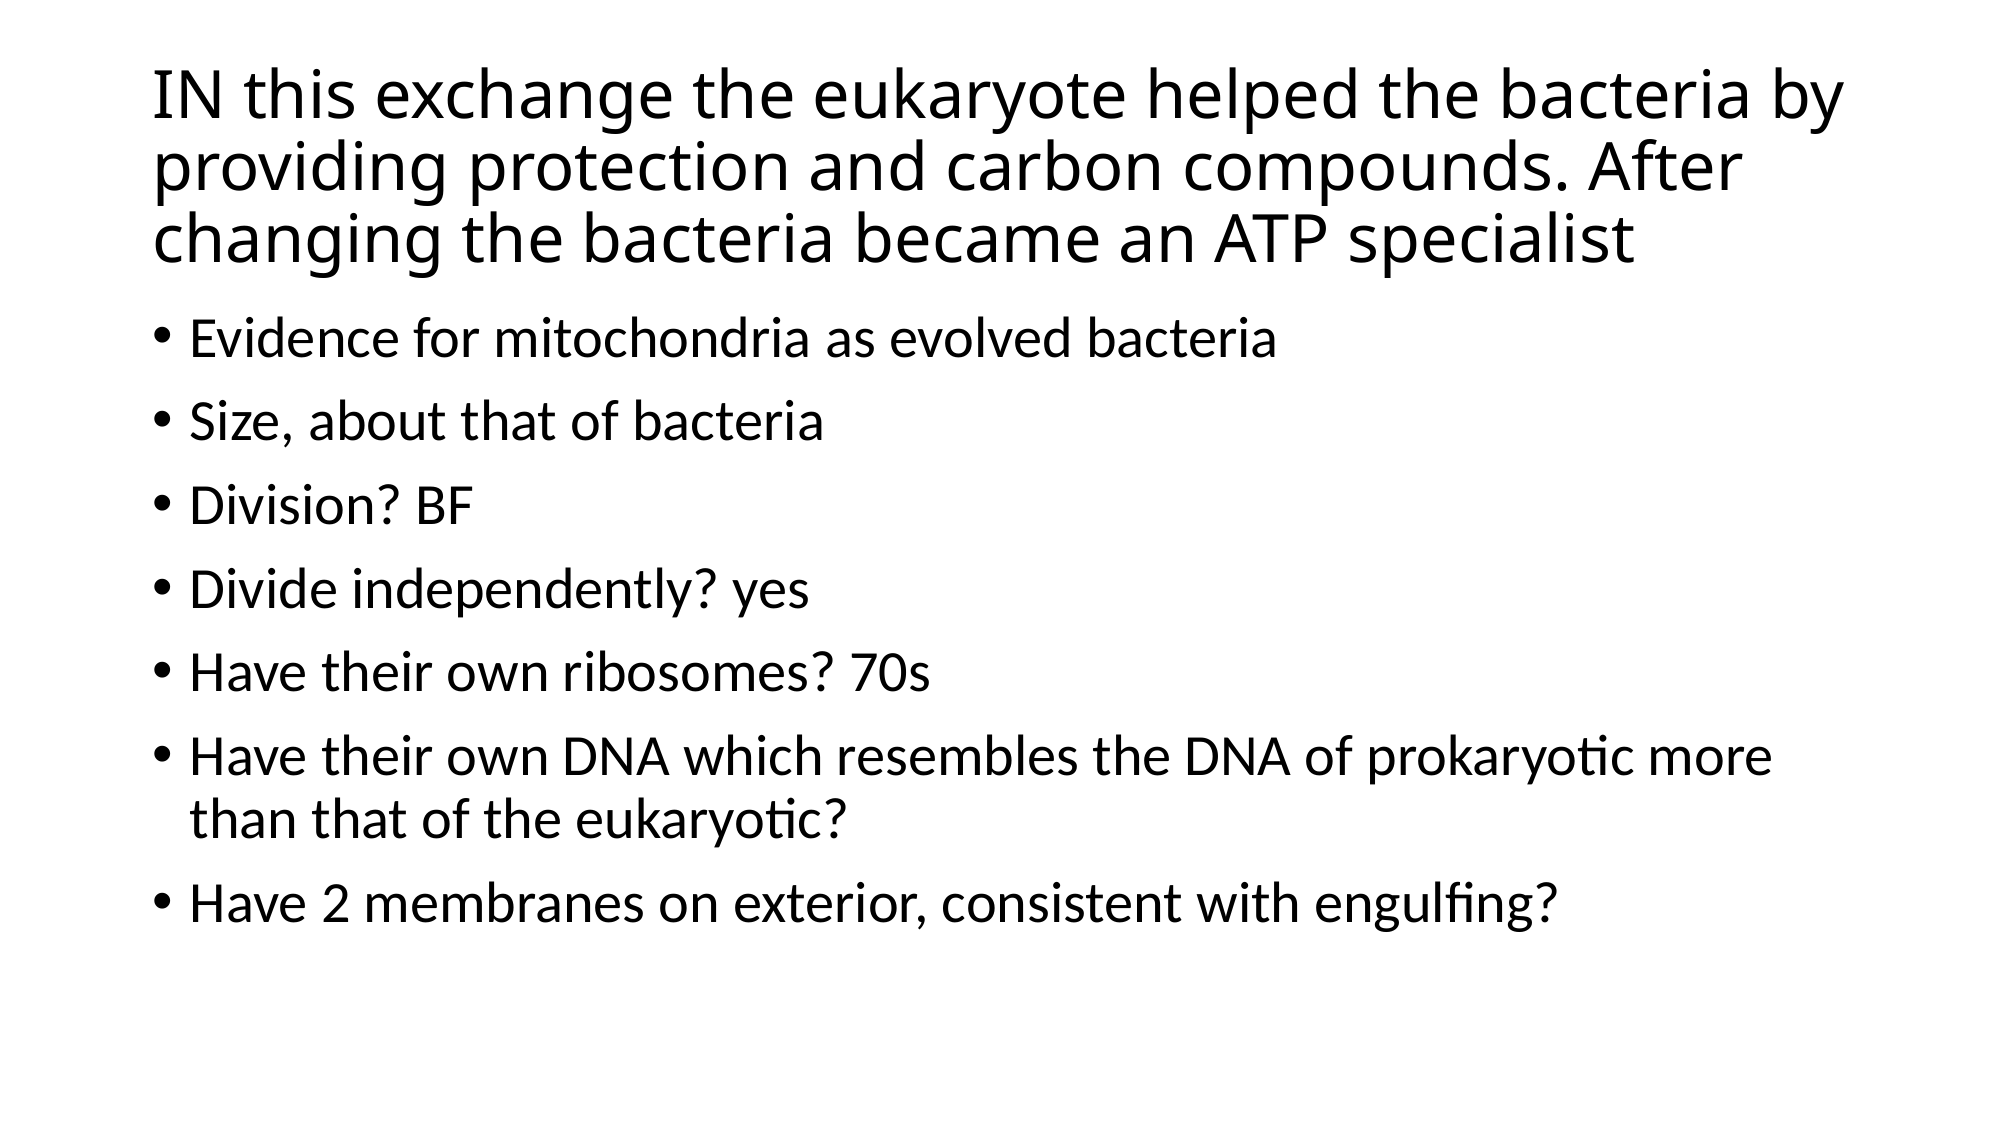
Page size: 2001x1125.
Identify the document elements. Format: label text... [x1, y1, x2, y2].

title IN this exchange the eukaryote helped the bacteria by providing protection and carbon compounds. After changing the bacteria became an ATP specialist [137, 59, 1863, 278]
list Evidence for mitochondria as evolved bacteria Size, about that of bacteria Division? BF Divide independently? yes Have their own ribosomes? 70s Have their own DNA which resembles the DNA of prokaryotic more than that of the eukaryotic? Have 2 membranes on exterior, consistent with engulfing? [137, 299, 1863, 1014]
